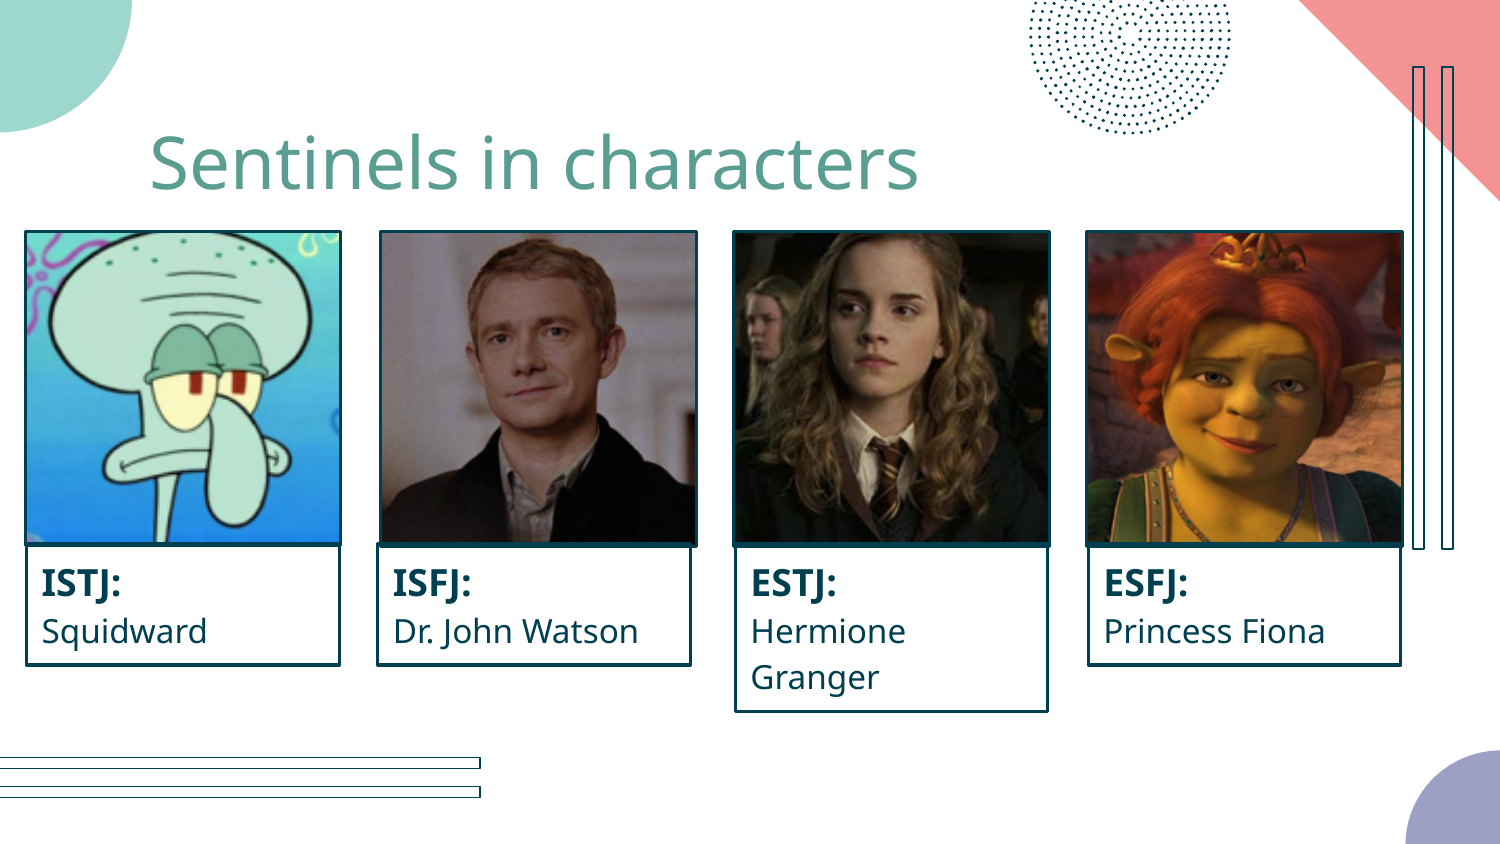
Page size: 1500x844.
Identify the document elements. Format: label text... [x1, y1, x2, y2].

text_box ESTJ: Hermione Granger [735, 554, 1048, 712]
text_box ISFJ: Dr. John Watson [377, 548, 691, 665]
picture [28, 234, 338, 541]
text_box ISTJ: Squidward [26, 550, 340, 665]
picture [736, 234, 1047, 541]
picture [1089, 234, 1400, 541]
text_box ESFJ: Princess Fiona [1088, 554, 1401, 665]
picture [383, 234, 694, 544]
title Sentinels in characters [134, 113, 1366, 208]
